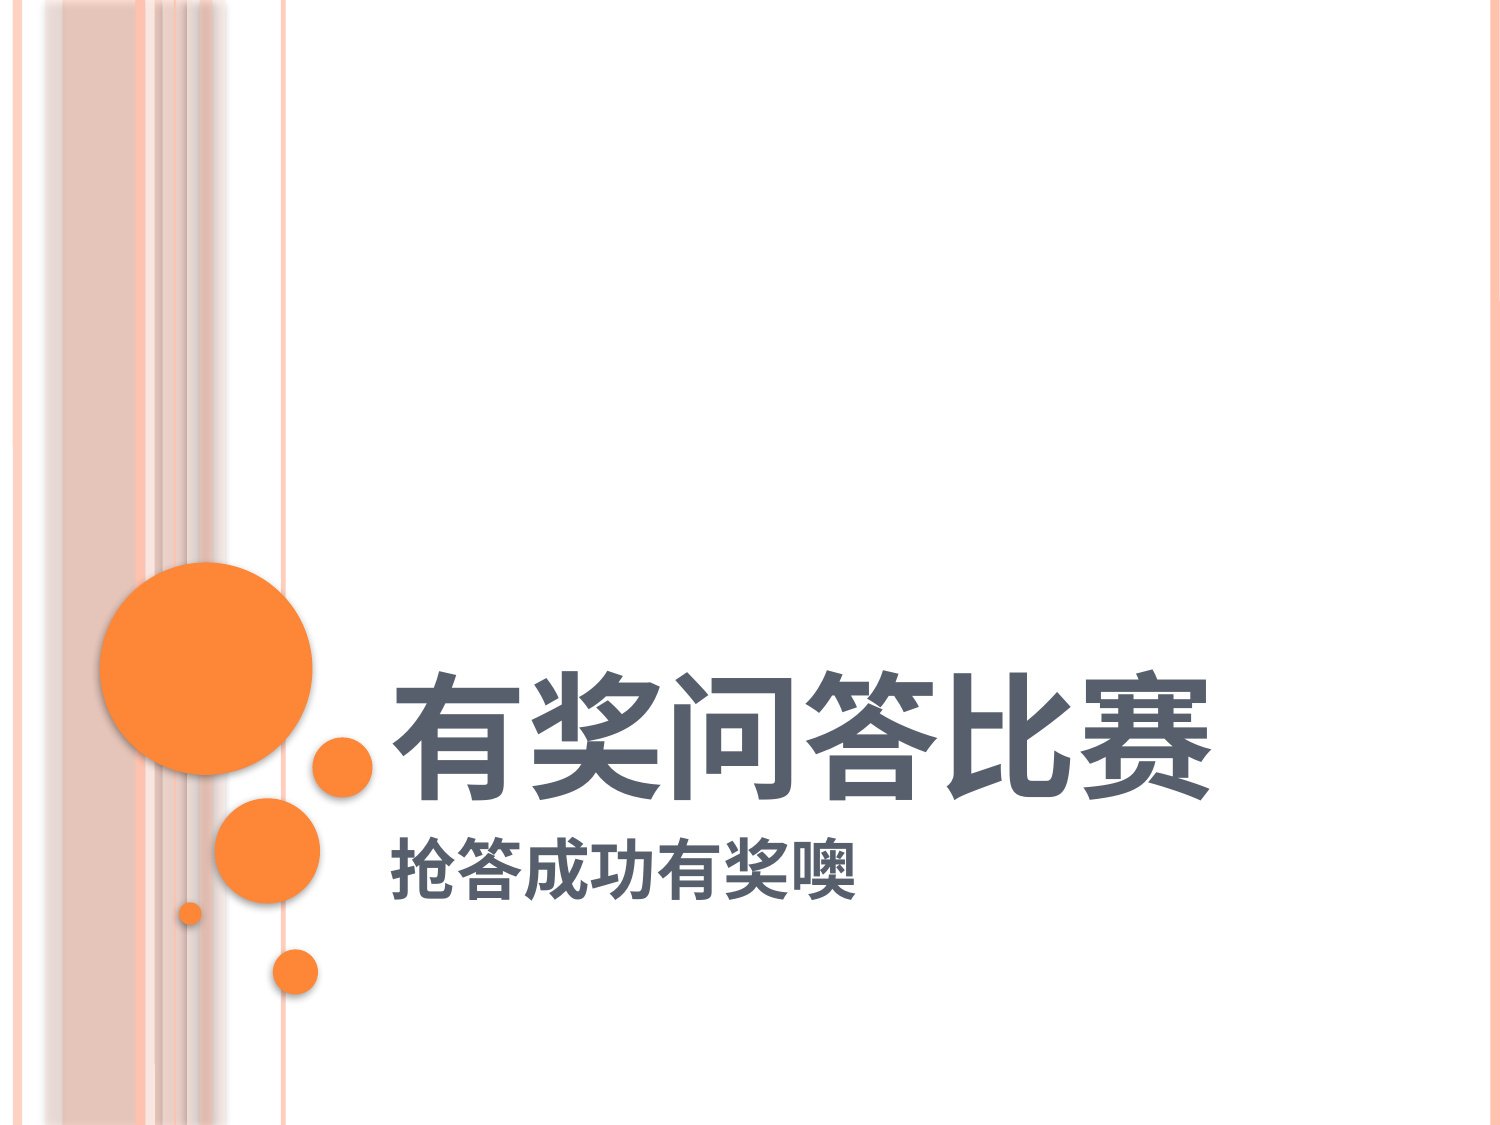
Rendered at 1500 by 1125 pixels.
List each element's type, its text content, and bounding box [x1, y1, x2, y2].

subtitle 抢答成功有奖噢 [375, 820, 1388, 1046]
title 有奖问答比赛 [375, 512, 1388, 820]
